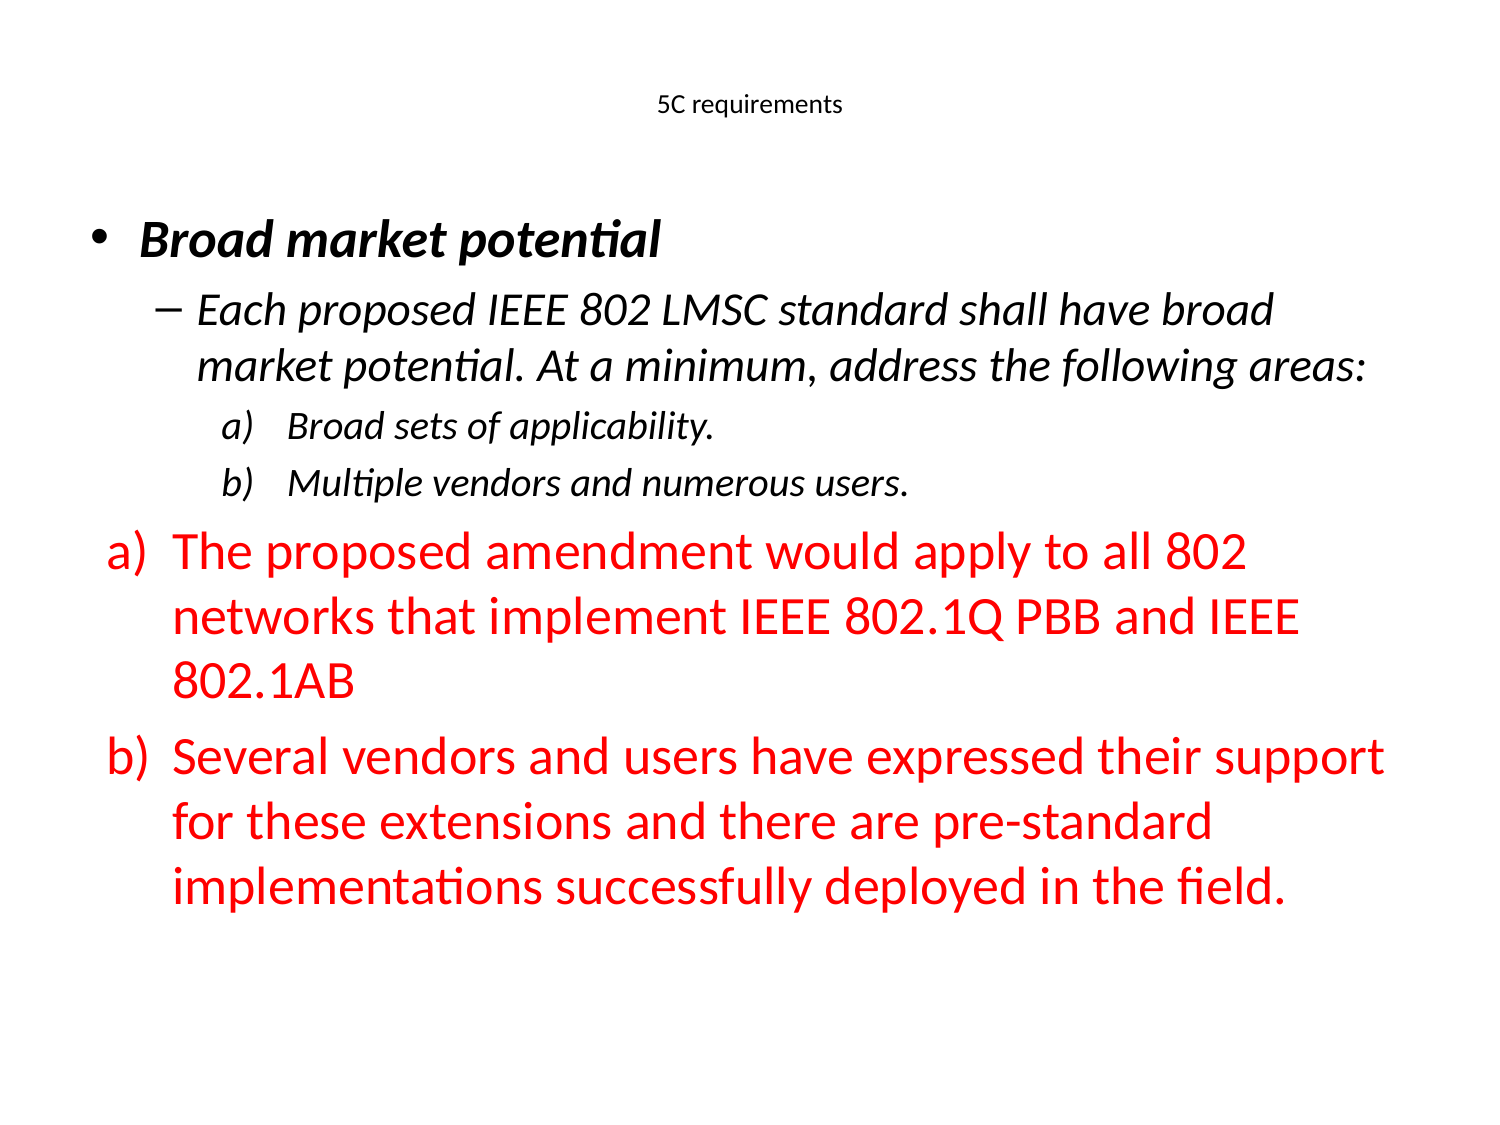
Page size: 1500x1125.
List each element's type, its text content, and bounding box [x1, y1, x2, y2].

list Broad market potential Each proposed IEEE 802 LMSC standard shall have broad market potential. At a minimum, address the following areas: Broad sets of applicability. Multiple vendors and numerous users. The proposed amendment would apply to all 802 networks that implement IEEE 802.1Q PBB and IEEE 802.1AB Several vendors and users have expressed their support for these extensions and there are pre-standard implementations successfully deployed in the field. [75, 196, 1425, 1005]
title 5C requirements [75, 78, 1425, 161]
